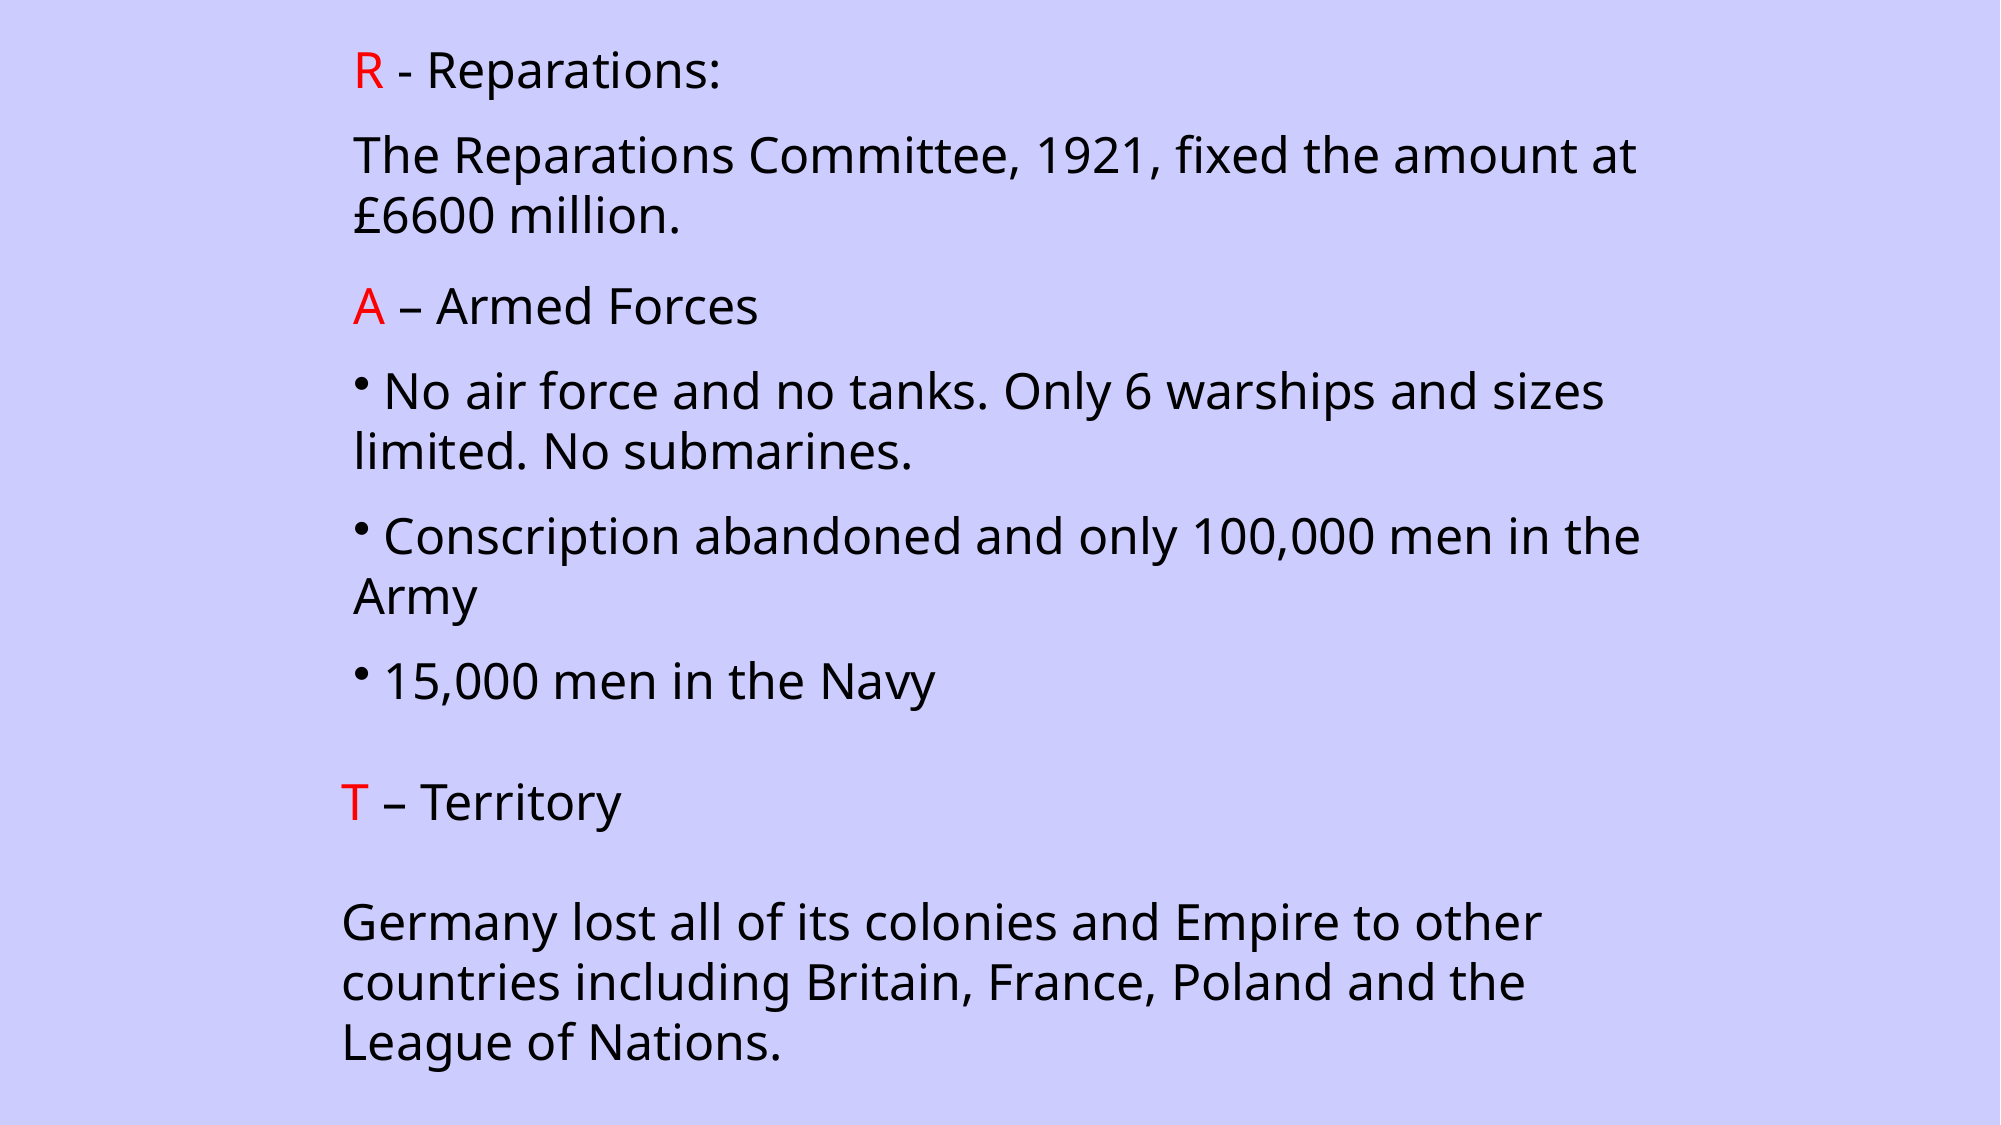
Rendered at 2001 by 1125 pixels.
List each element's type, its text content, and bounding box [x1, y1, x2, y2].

text_box A – Armed Forces No air force and no tanks. Only 6 warships and sizes limited. No submarines. Conscription abandoned and only 100,000 men in the Army 15,000 men in the Navy [338, 267, 1686, 763]
text_box T – Territory Germany lost all of its colonies and Empire to other countries including Britain, France, Poland and the League of Nations. [326, 763, 1721, 1078]
text_box R - Reparations: The Reparations Committee, 1921, fixed the amount at £6600 million. [338, 31, 1662, 251]
